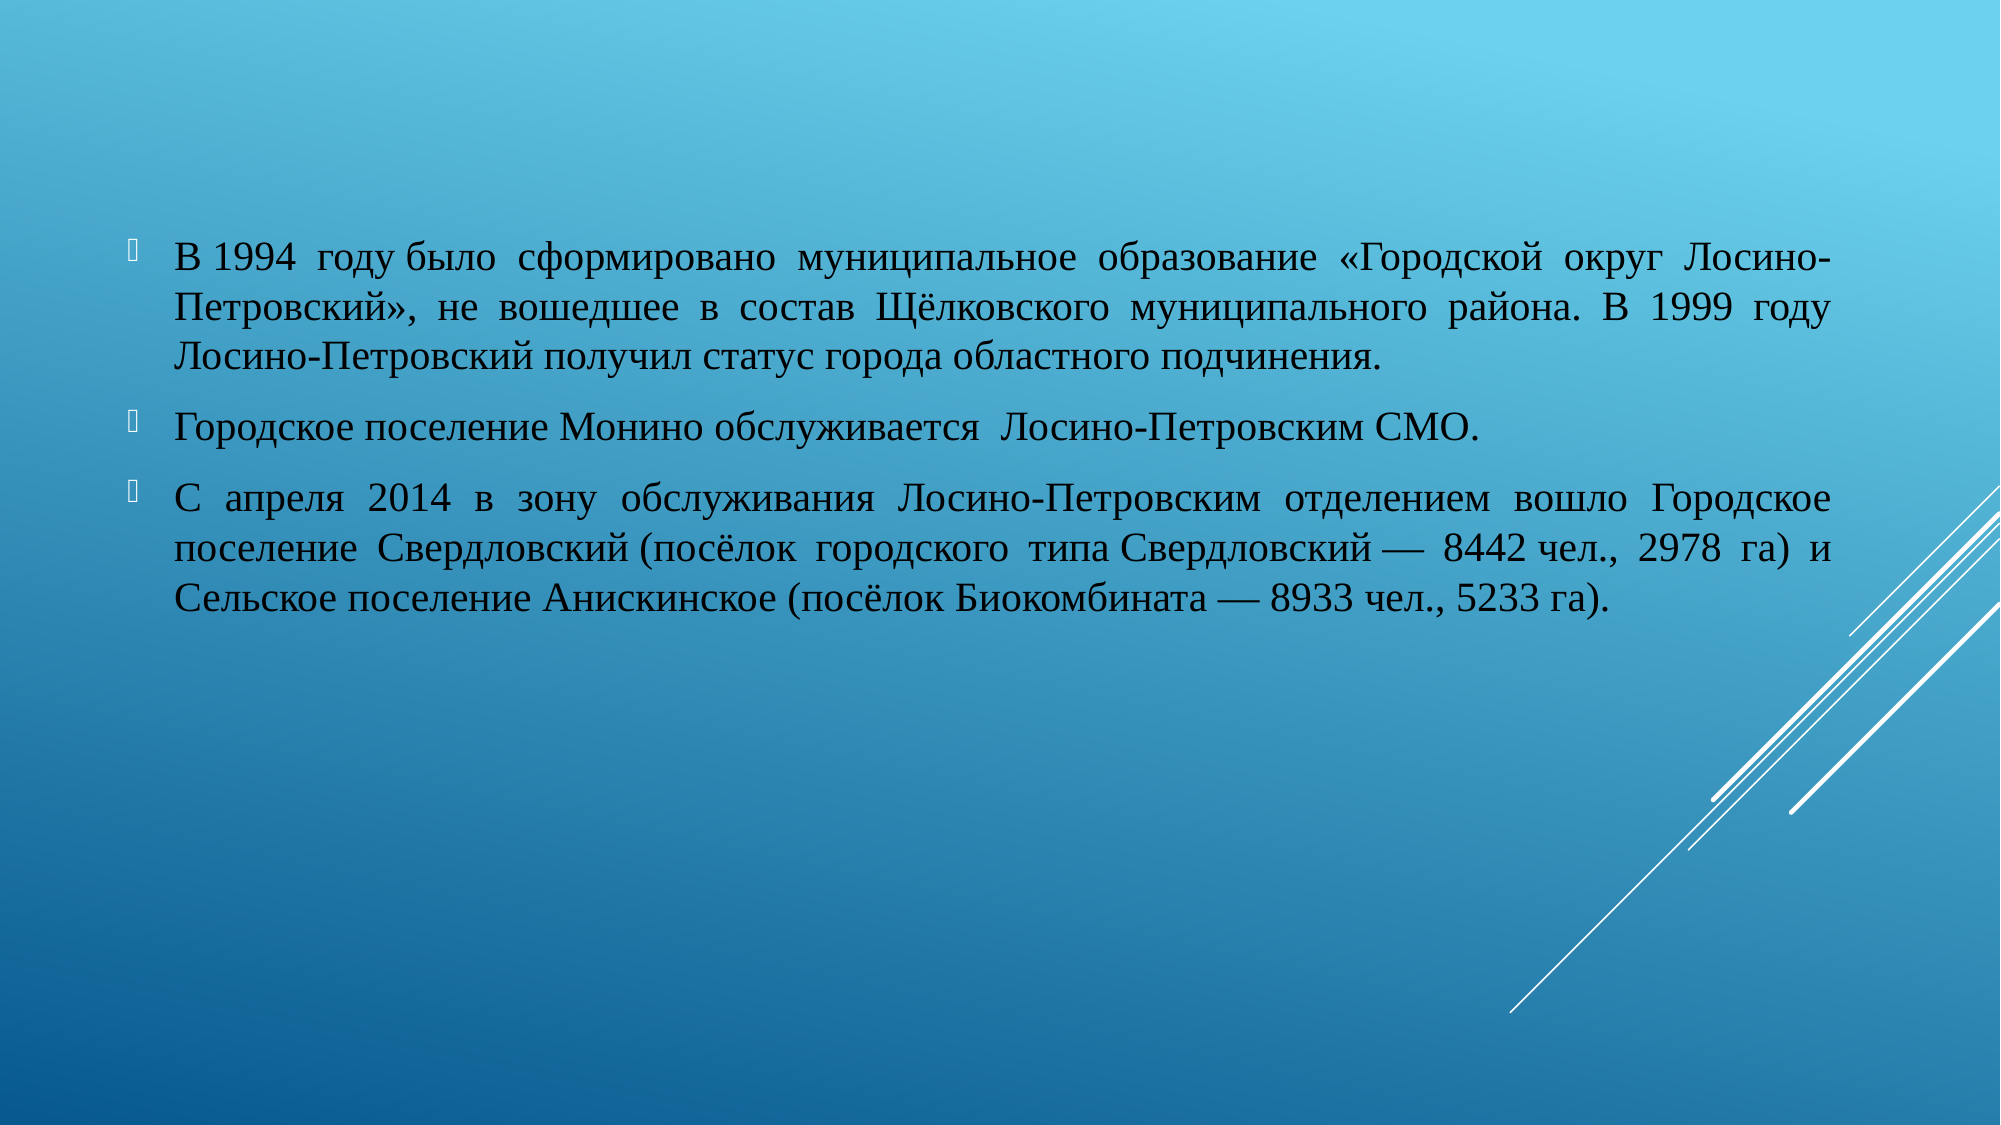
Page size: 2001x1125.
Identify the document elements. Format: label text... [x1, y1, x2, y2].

list В 1994 году было сформировано муниципальное образование «Городской округ Лосино-Петровский», не вошедшее в состав Щёлковского муниципального района. В 1999 году Лосино-Петровский получил статус города областного подчинения. Городское поселение Монино обслуживается Лосино-Петровским СМО. С апреля 2014 в зону обслуживания Лосино-Петровским отделением вошло Городское поселение Свердловский (посёлок городского типа Свердловский — 8442 чел., 2978 га) и Сельское поселение Анискинское (посёлок Биокомбината — 8933 чел., 5233 га). [112, 112, 1848, 807]
